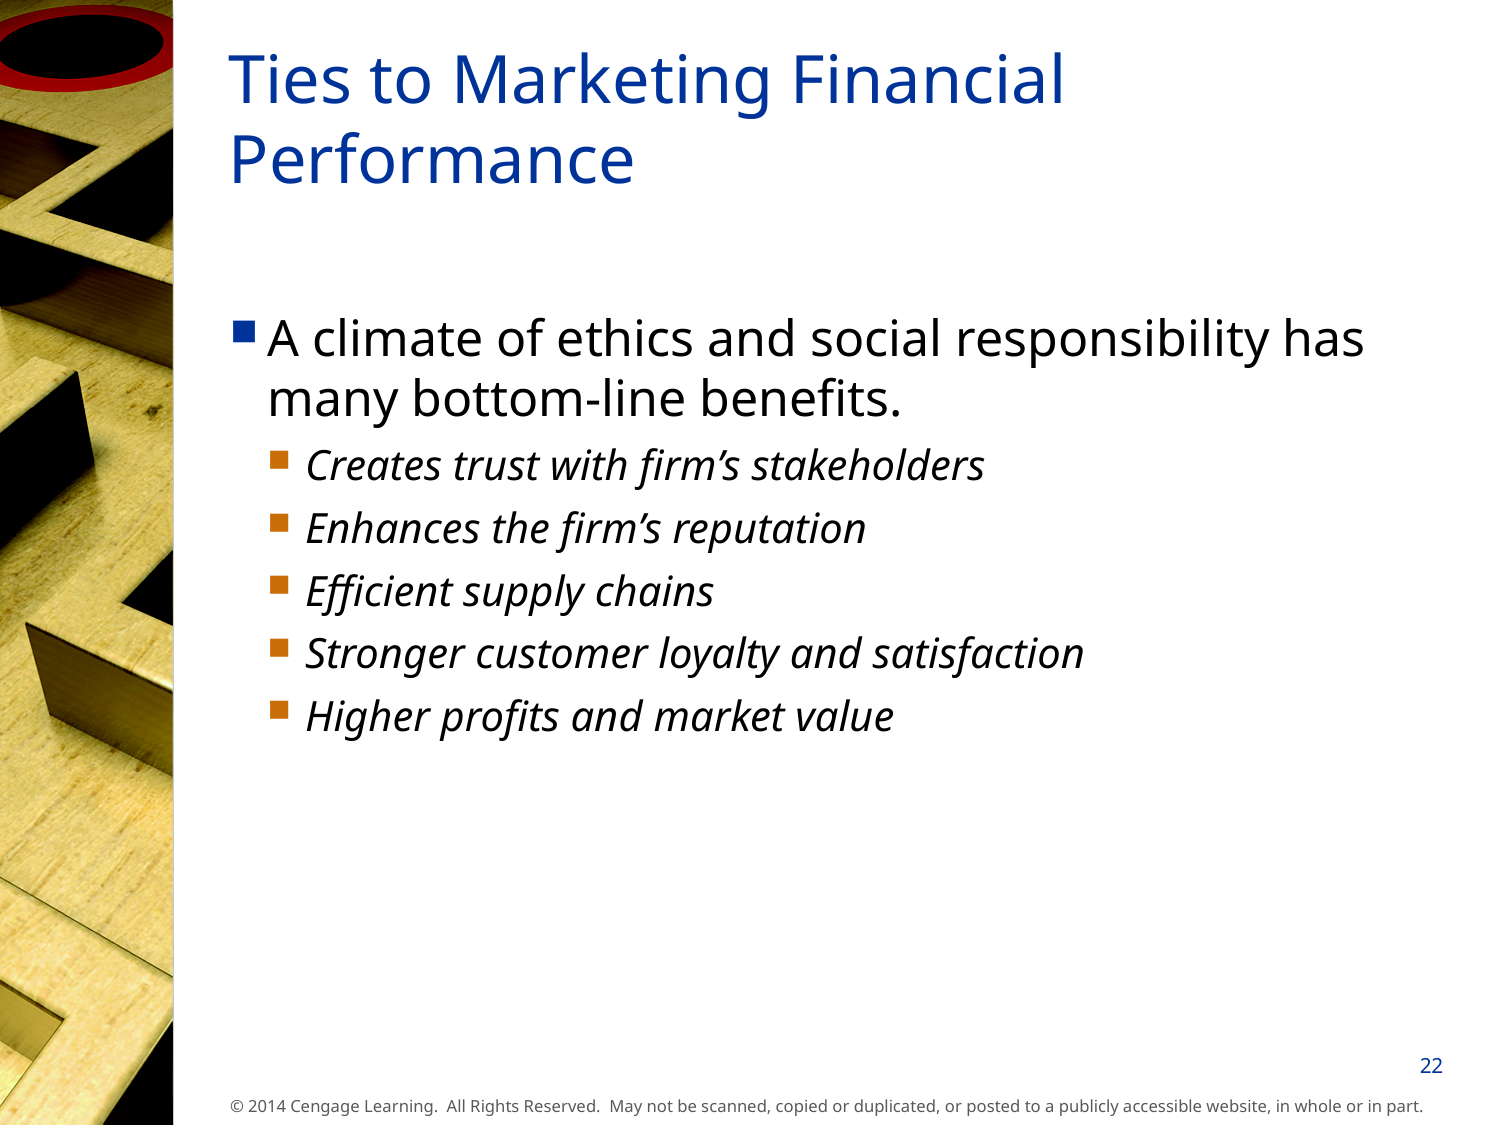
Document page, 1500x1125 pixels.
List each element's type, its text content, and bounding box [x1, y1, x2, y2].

slide_number 22 [1386, 1037, 1478, 1097]
picture [0, 0, 174, 1125]
list A climate of ethics and social responsibility has many bottom-line benefits. Creates trust with firm’s stakeholders Enhances the firm’s reputation Efficient supply chains Stronger customer loyalty and satisfaction Higher profits and market value [215, 212, 1478, 981]
title Ties to Marketing Financial Performance [213, 29, 1454, 213]
